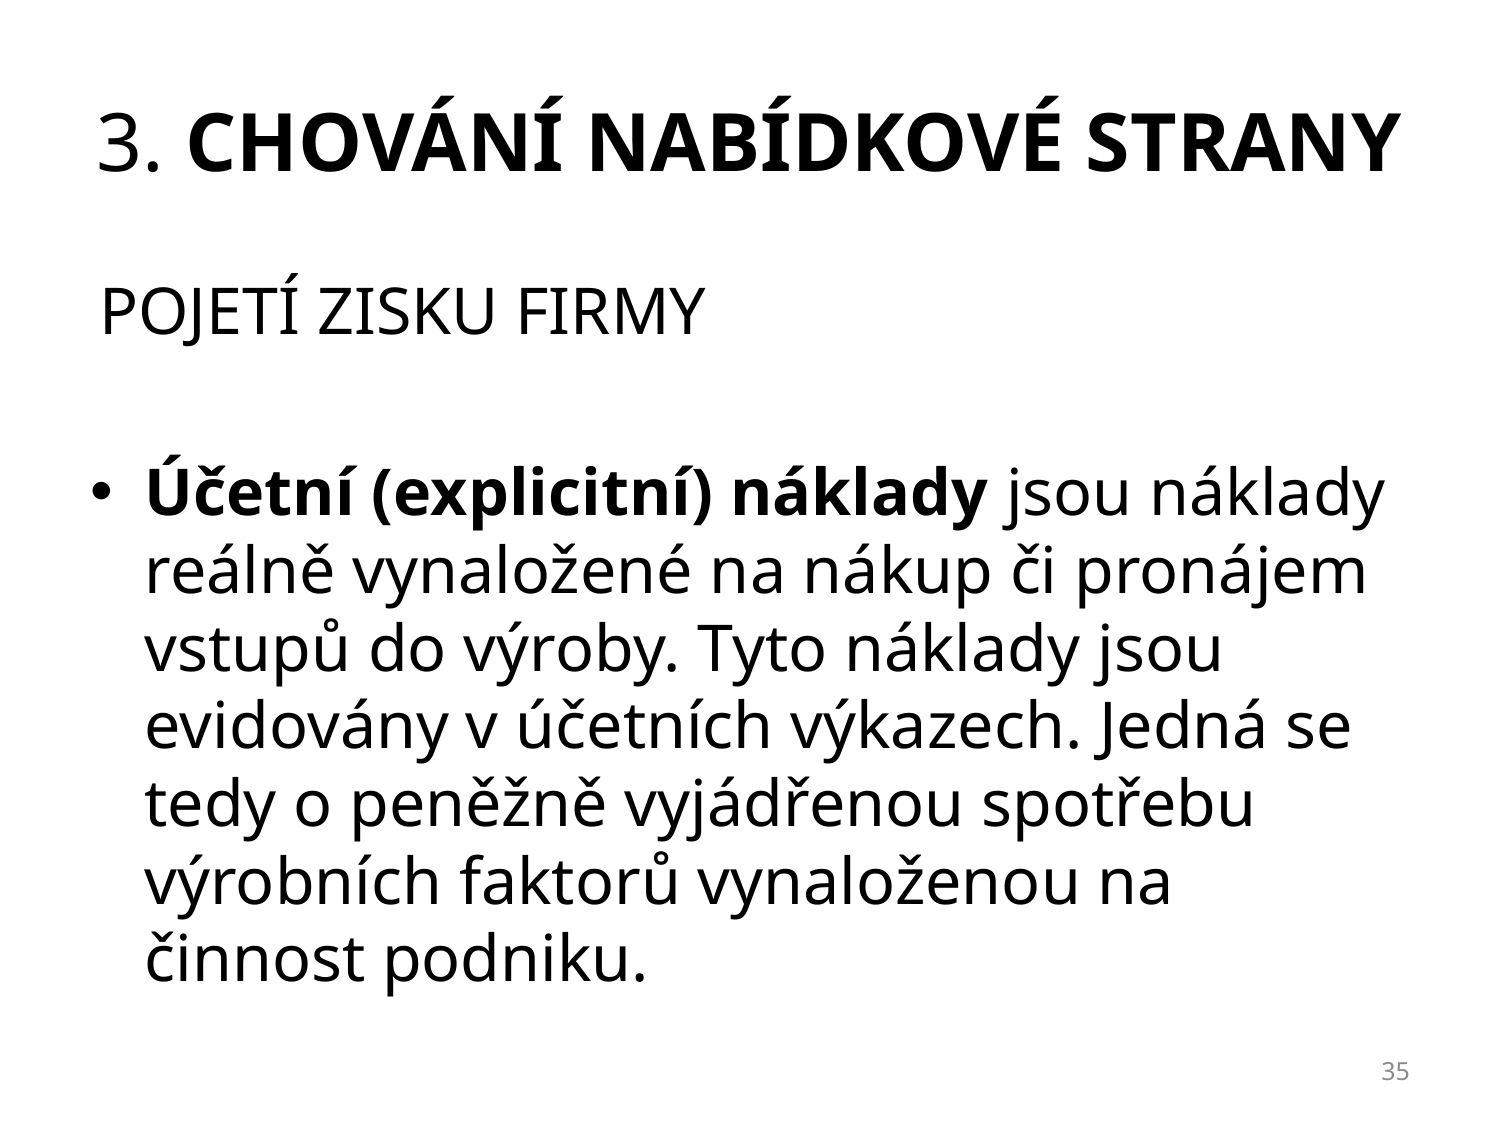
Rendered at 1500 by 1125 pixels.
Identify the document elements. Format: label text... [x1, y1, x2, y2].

title 3. chování NABÍDKOVÉ strany [75, 45, 1425, 233]
list POJETÍ ZISKU FIRMY Účetní (explicitní) náklady jsou náklady reálně vynaložené na nákup či pronájem vstupů do výroby. Tyto náklady jsou evidovány v účetních výkazech. Jedná se tedy o peněžně vyjádřenou spotřebu výrobních faktorů vynaloženou na činnost podniku. [75, 262, 1425, 1005]
slide_number 35 [1074, 1042, 1425, 1103]
